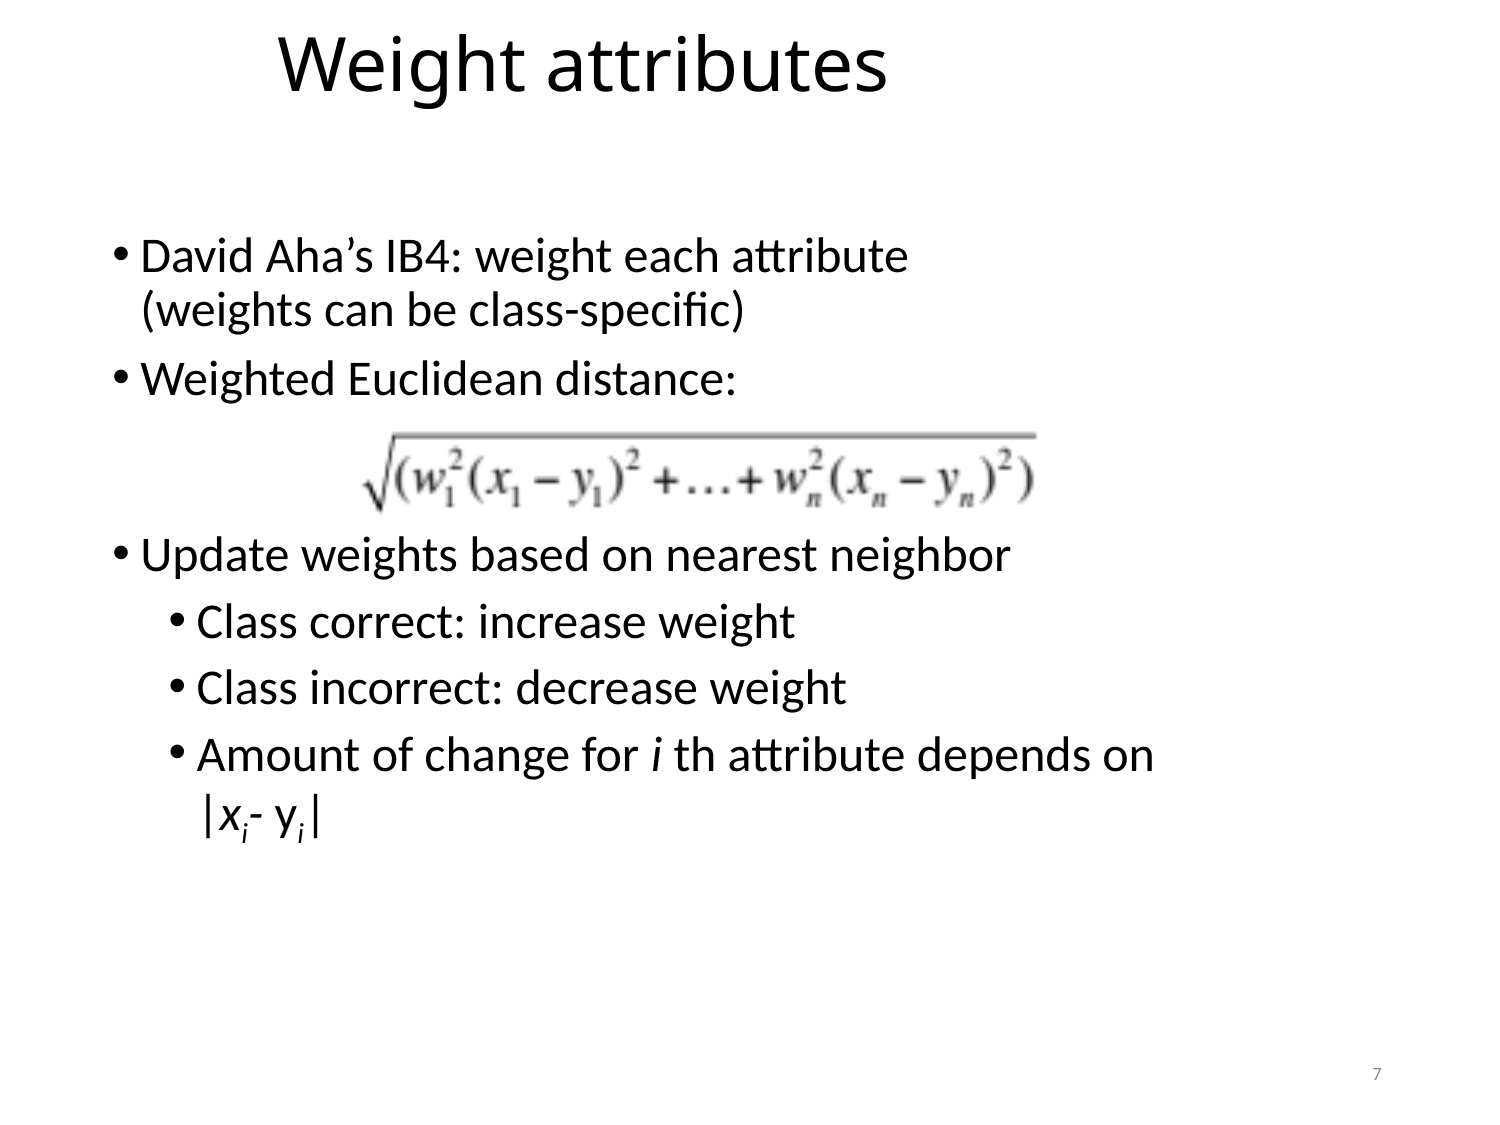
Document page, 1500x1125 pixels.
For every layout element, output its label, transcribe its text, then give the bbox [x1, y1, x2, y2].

title Weight attributes [262, 0, 1500, 148]
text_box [355, 423, 1045, 516]
slide_number 7 [1059, 1042, 1397, 1103]
list David Aha’s IB4: weight each attribute (weights can be class-specific) Weighted Euclidean distance: Update weights based on nearest neighbor Class correct: increase weight Class incorrect: decrease weight Amount of change for i th attribute depends on |xi- yi| [97, 222, 1486, 875]
